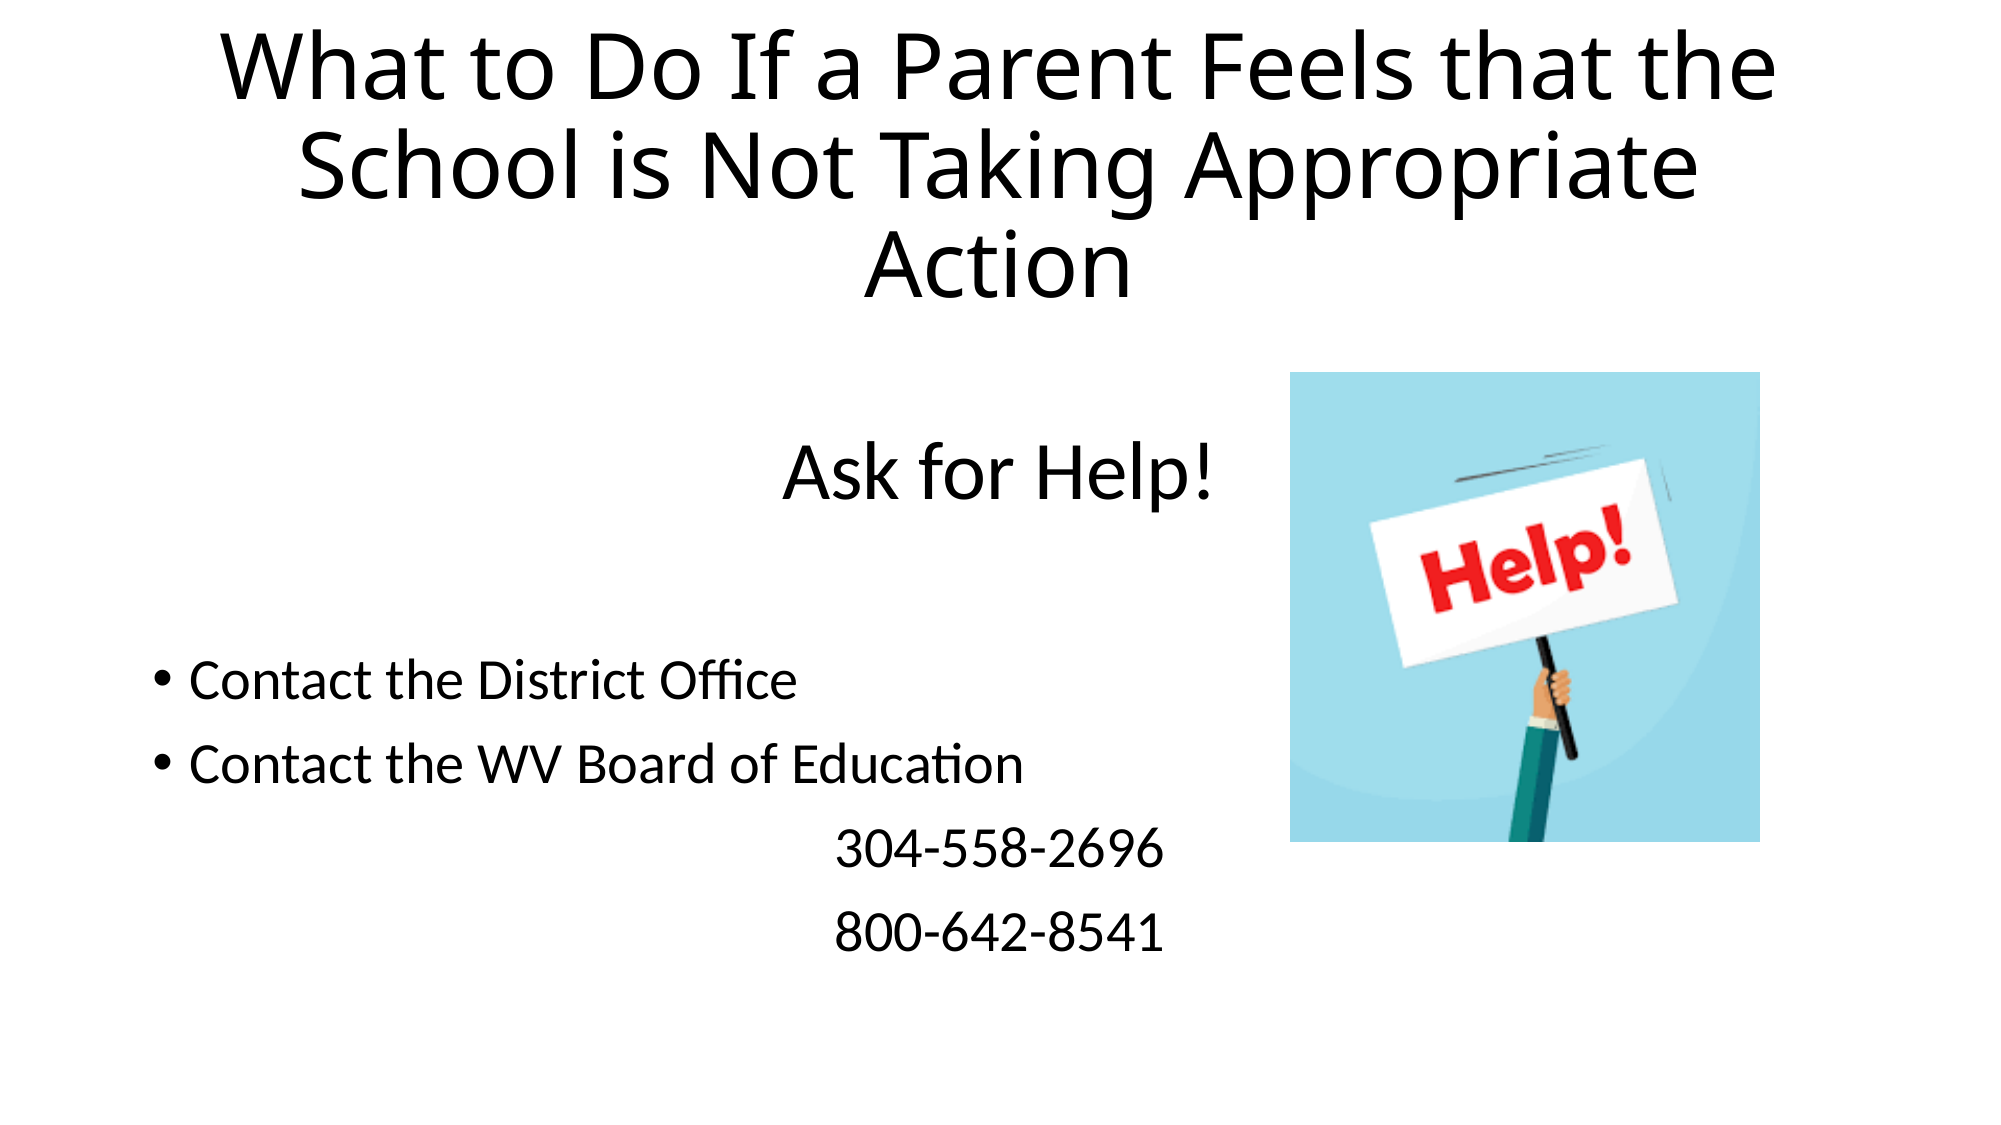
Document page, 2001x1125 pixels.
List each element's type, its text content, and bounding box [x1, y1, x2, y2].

title What to Do If a Parent Feels that the School is Not Taking Appropriate Action [137, 59, 1863, 278]
picture [1290, 372, 1760, 842]
list Ask for Help! Contact the District Office Contact the WV Board of Education 304-558-2696 800-642-8541 [137, 299, 1863, 1014]
